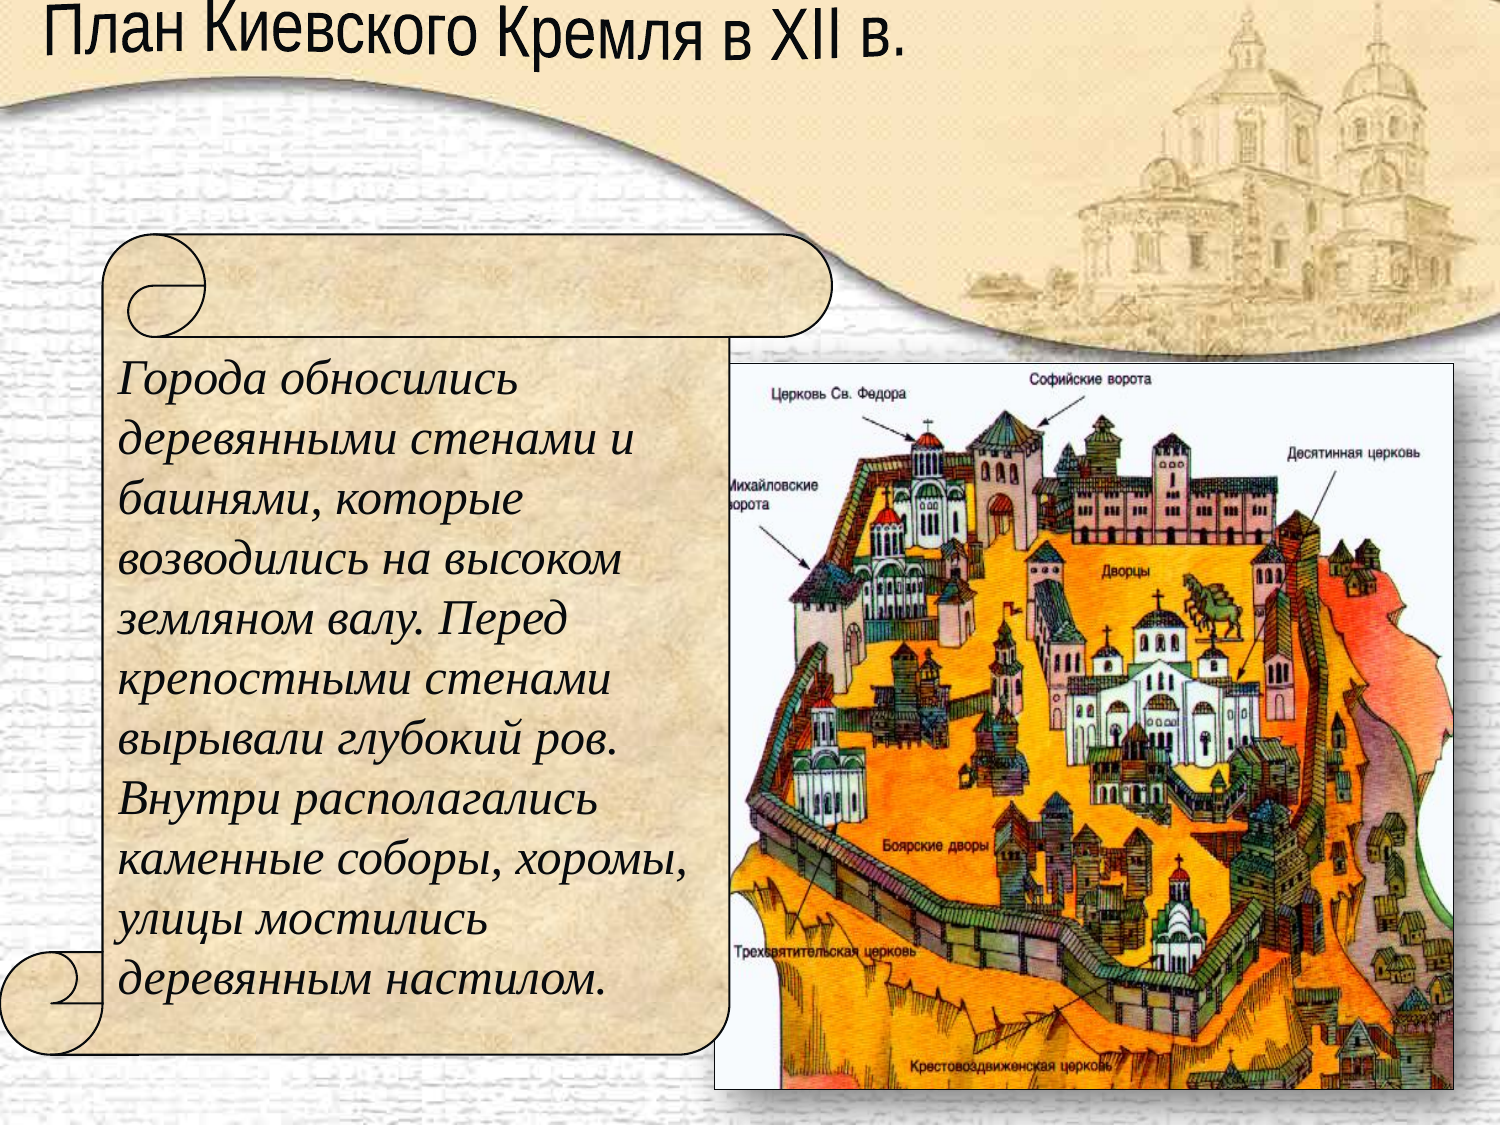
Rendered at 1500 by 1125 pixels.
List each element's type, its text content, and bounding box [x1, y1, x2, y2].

picture [0, 0, 1500, 1125]
text_box Города обносились деревянными стенами и башнями, которые возводились на высоком земляном валу. Перед крепостными стенами вырывали глубокий ров. Внутри располагались каменные соборы, хоромы, улицы мостились деревянным настилом. [0, 234, 832, 1055]
